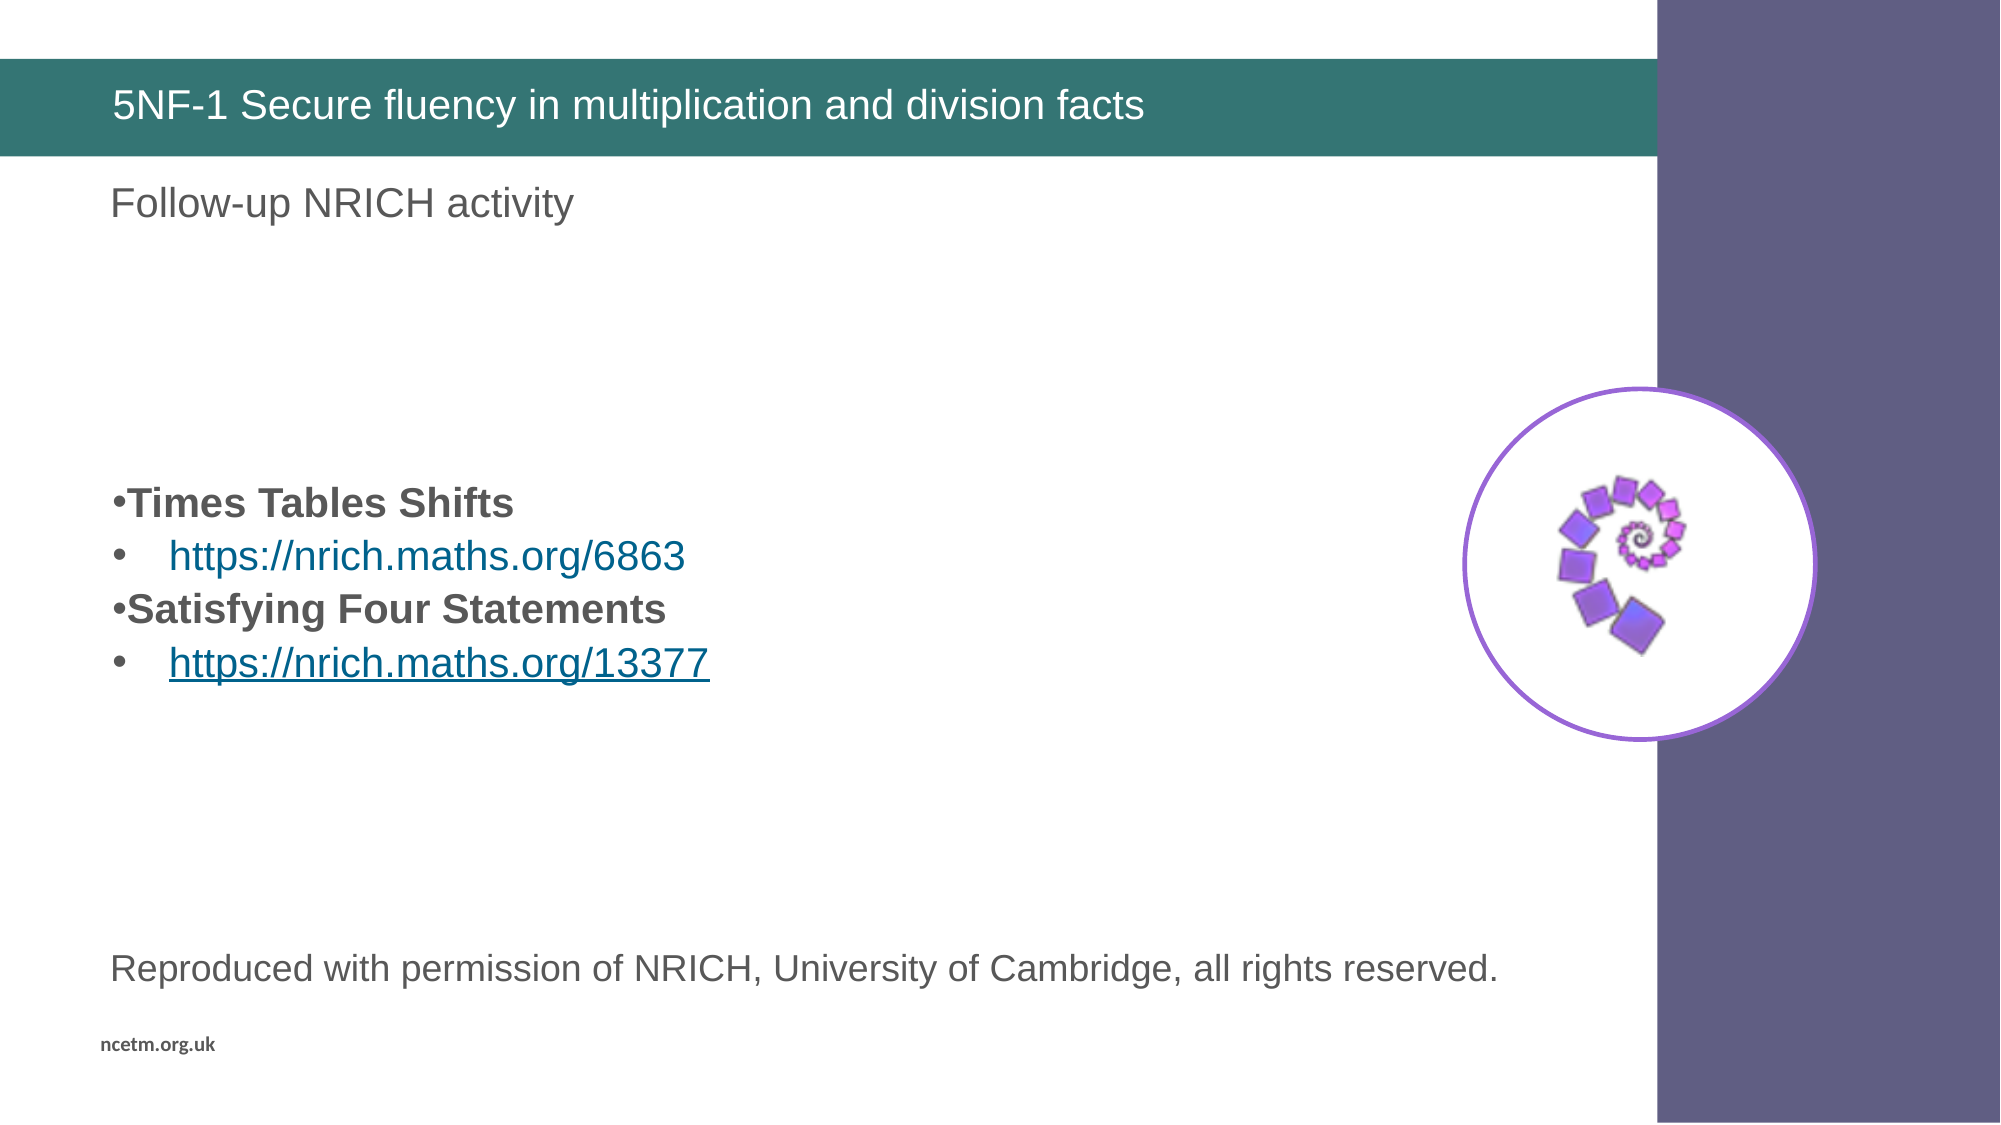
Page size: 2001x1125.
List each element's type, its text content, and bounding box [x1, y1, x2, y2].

title 5NF-1 Secure fluency in multiplication and division facts [97, 76, 1945, 147]
picture [1556, 468, 1720, 657]
list Times Tables Shifts https://nrich.maths.org/6863 Satisfying Four Statements https://nrich.maths.org/13377 [97, 255, 1394, 772]
